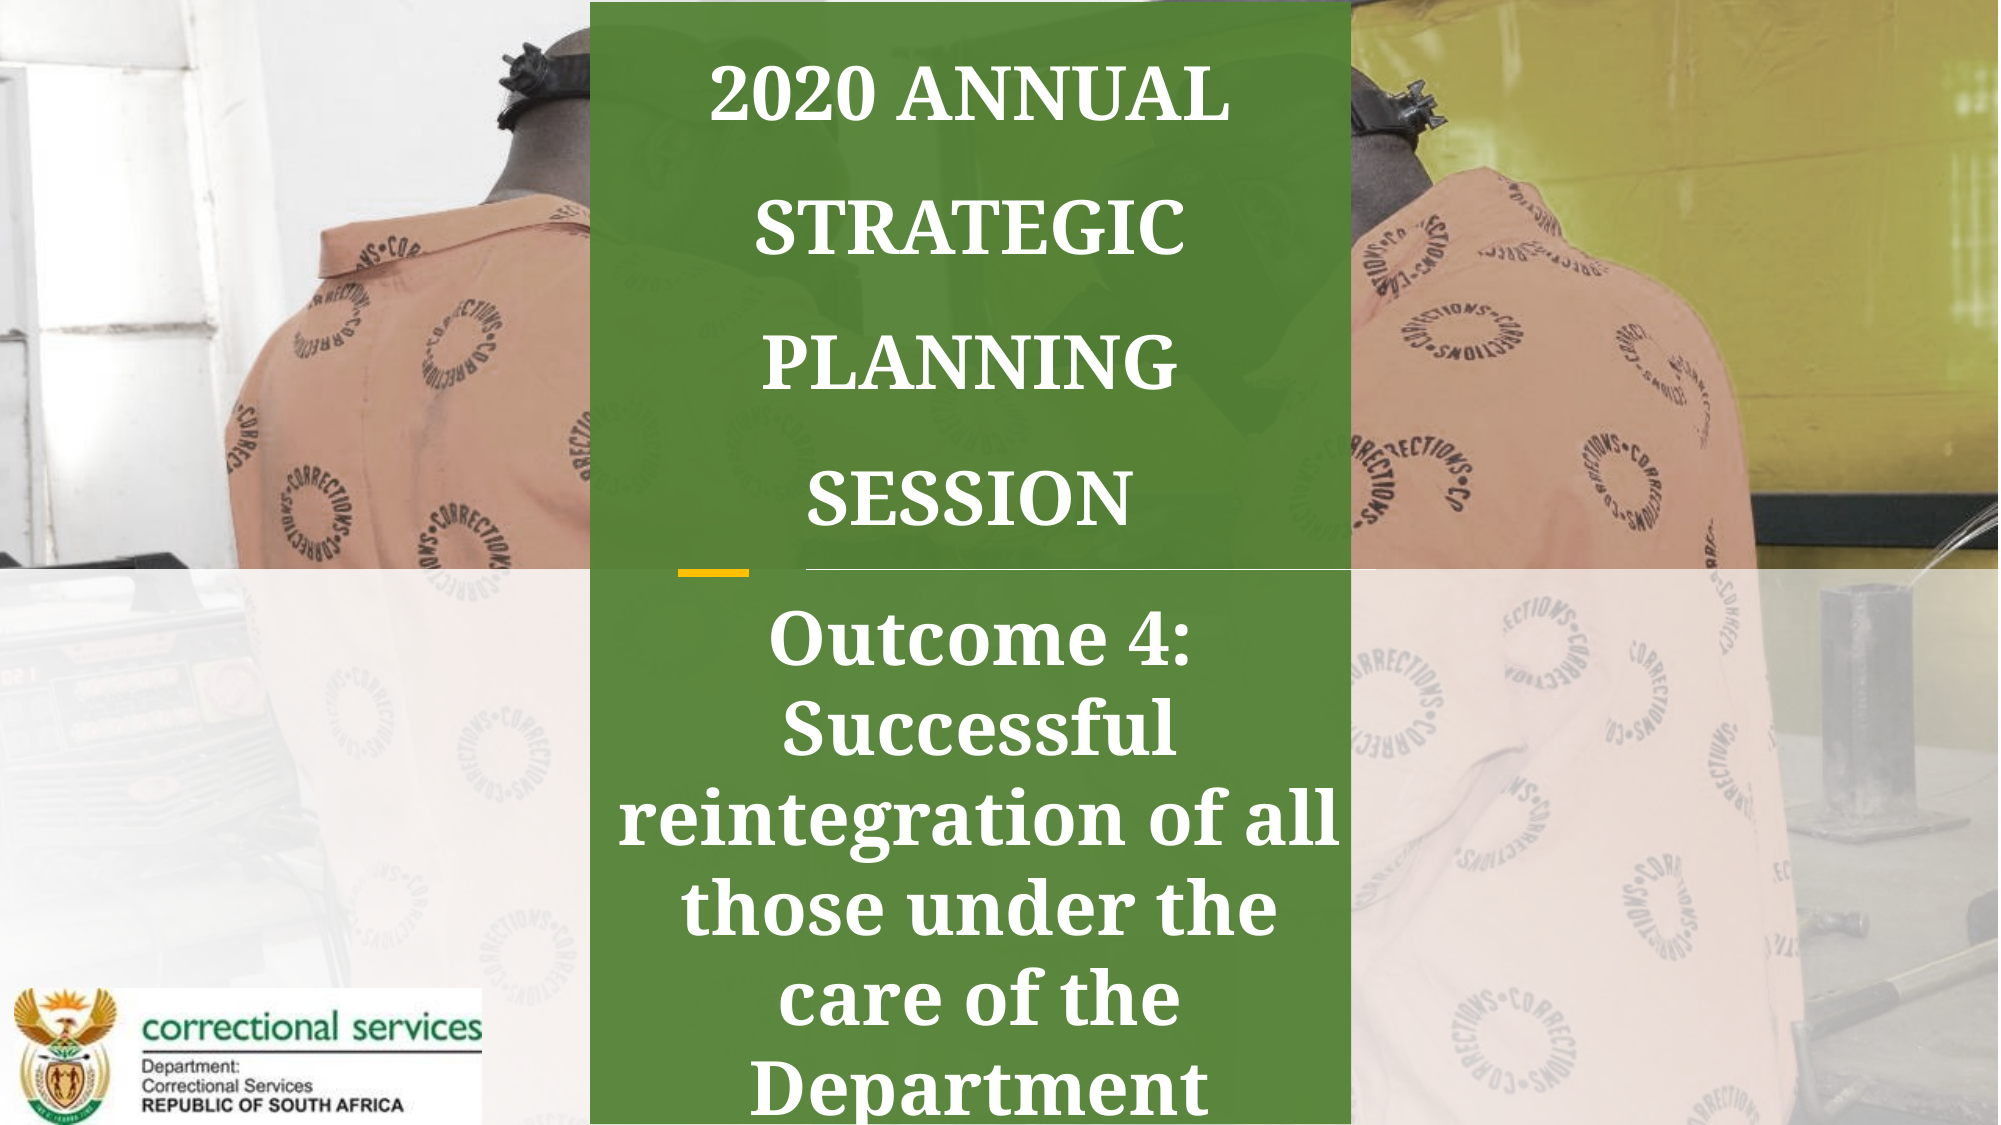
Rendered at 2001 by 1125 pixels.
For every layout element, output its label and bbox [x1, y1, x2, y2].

text_box [0, 0, 1998, 1125]
